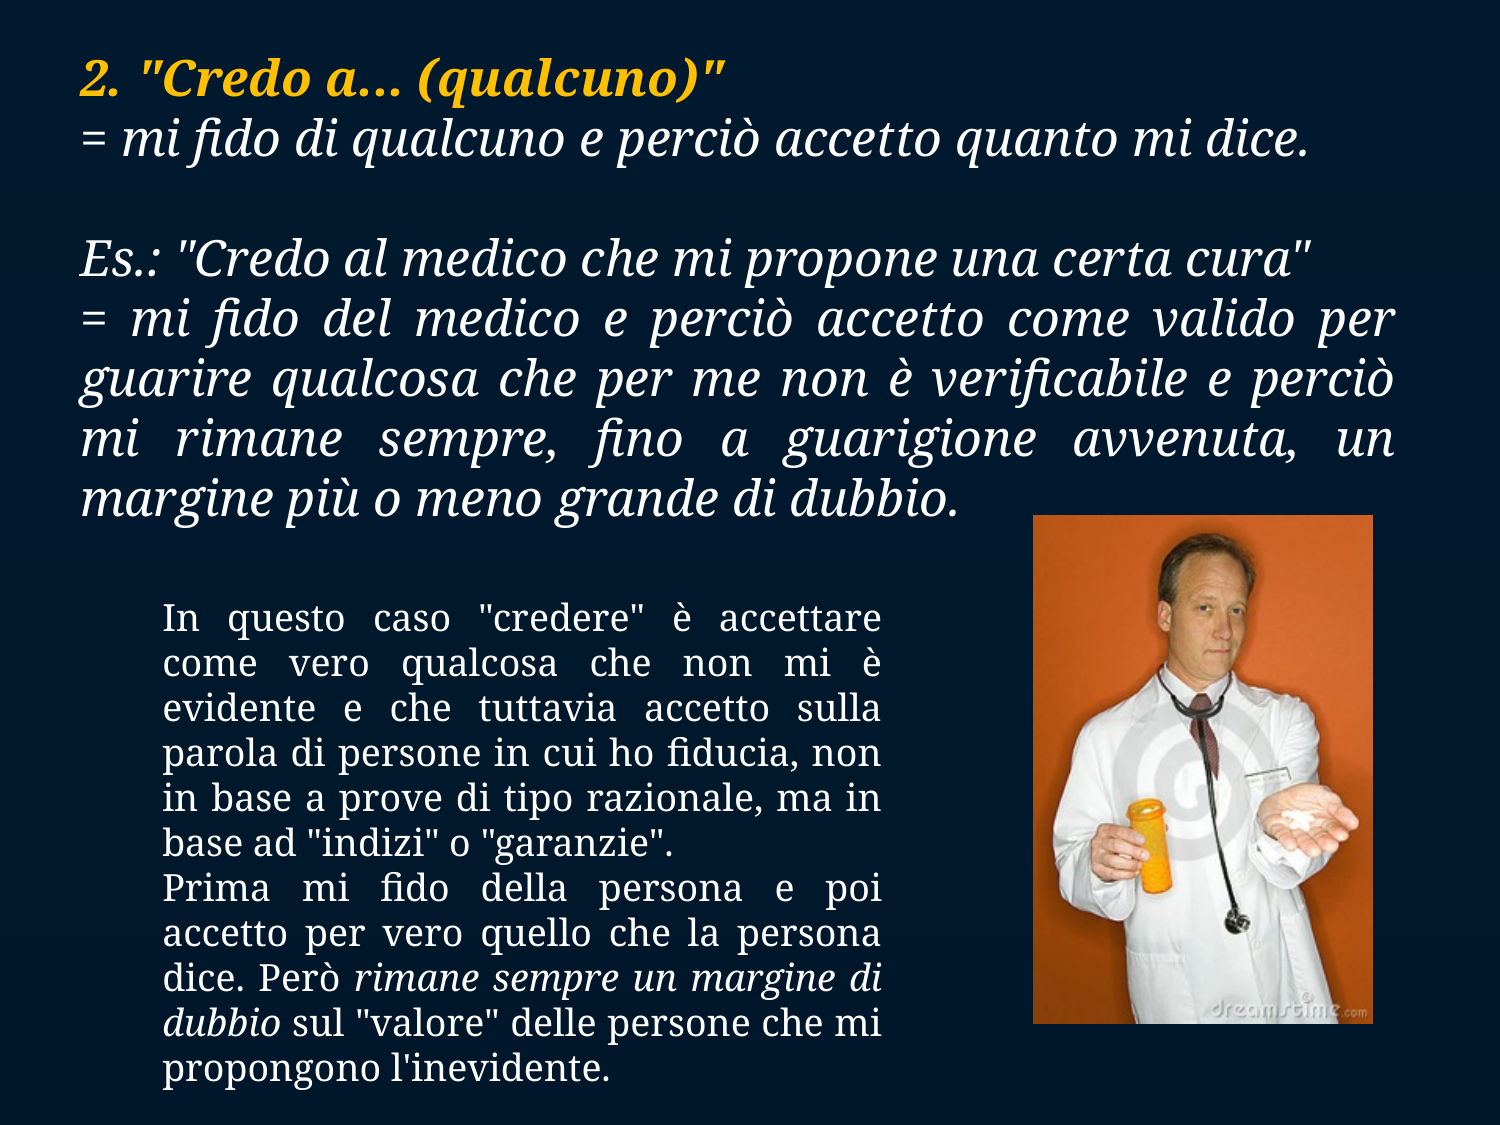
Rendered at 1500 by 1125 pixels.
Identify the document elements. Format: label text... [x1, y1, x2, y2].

picture [1033, 514, 1373, 1024]
text_box In questo caso "credere" è accettare come vero qualcosa che non mi è evidente e che tuttavia accetto sulla parola di persone in cui ho fiducia, non in base a prove di tipo razionale, ma in base ad "indizi" o "garanzie". Prima mi fido della persona e poi accetto per vero quello che la persona dice. Però rimane sempre un margine di dubbio sul "valore" delle persone che mi propongono l'inevidente. [147, 586, 898, 1096]
text_box 2. "Credo a... (qualcuno)" = mi fido di qualcuno e perciò accetto quanto mi dice. Es.: "Credo al medico che mi propone una certa cura" = mi fido del medico e perciò accetto come valido per guarire qualcosa che per me non è verificabile e perciò mi rimane sempre, fino a guarigione avvenuta, un margine più o meno grande di dubbio. [64, 38, 1412, 594]
